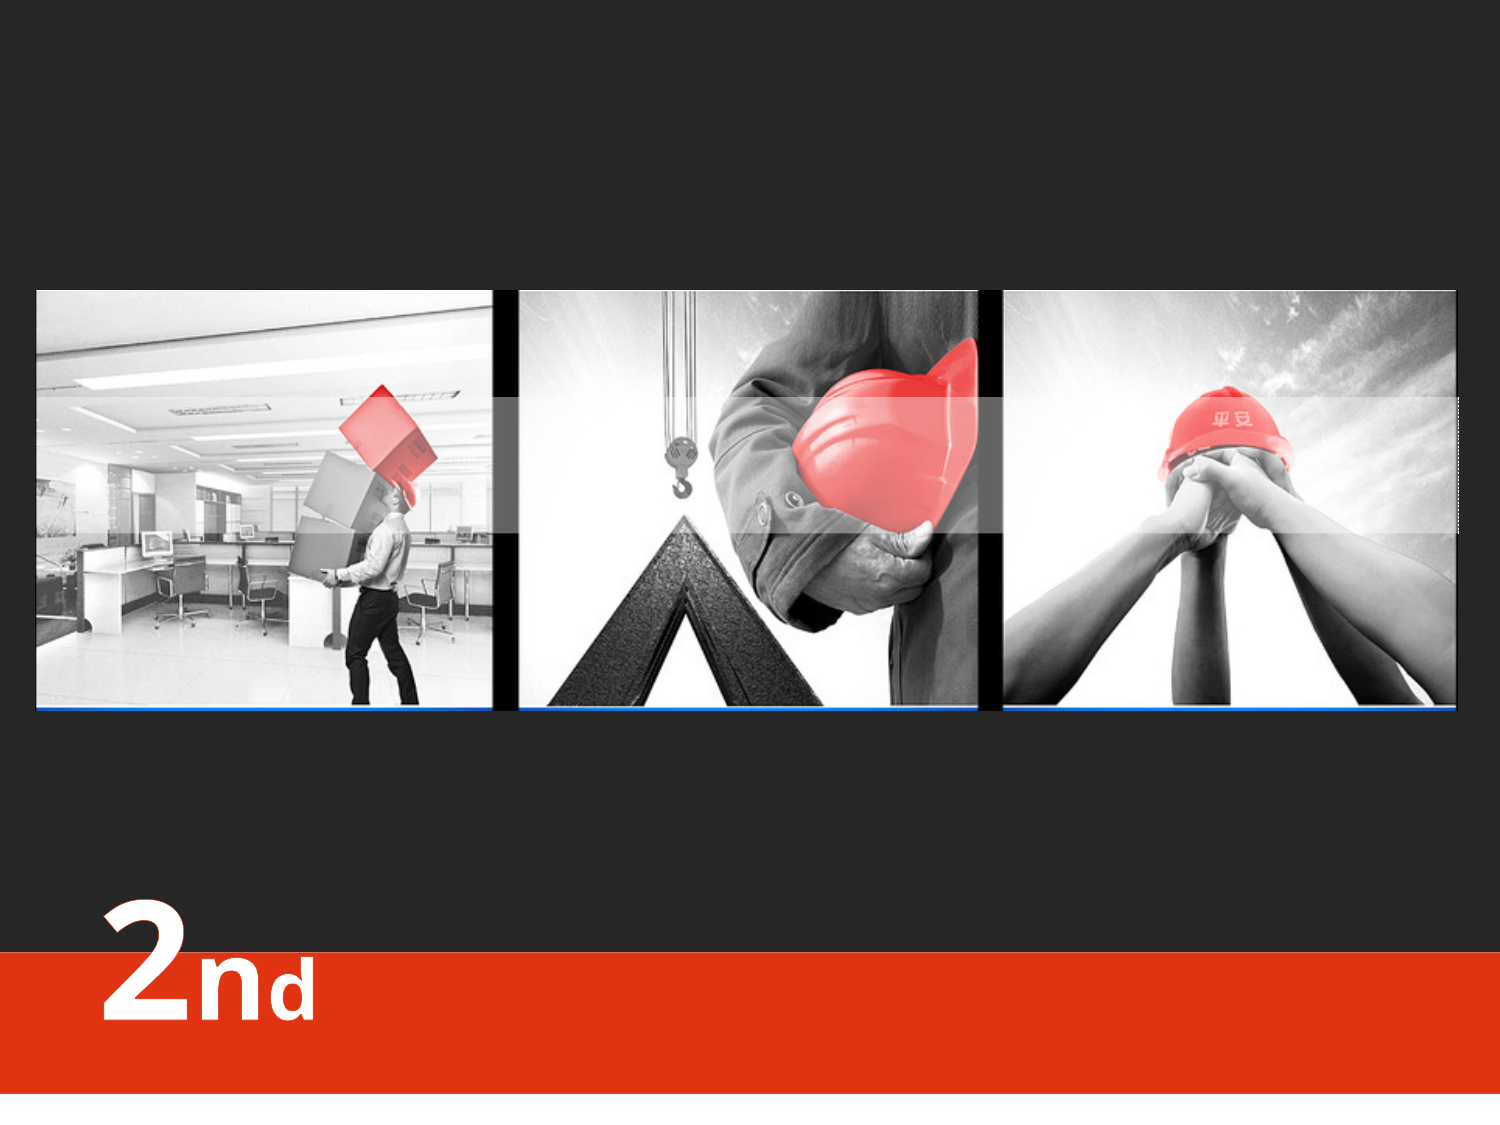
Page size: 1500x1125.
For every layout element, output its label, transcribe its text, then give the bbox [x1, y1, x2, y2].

text_box [0, 0, 1500, 953]
picture [34, 290, 1458, 711]
text_box 2nd [82, 845, 475, 1061]
